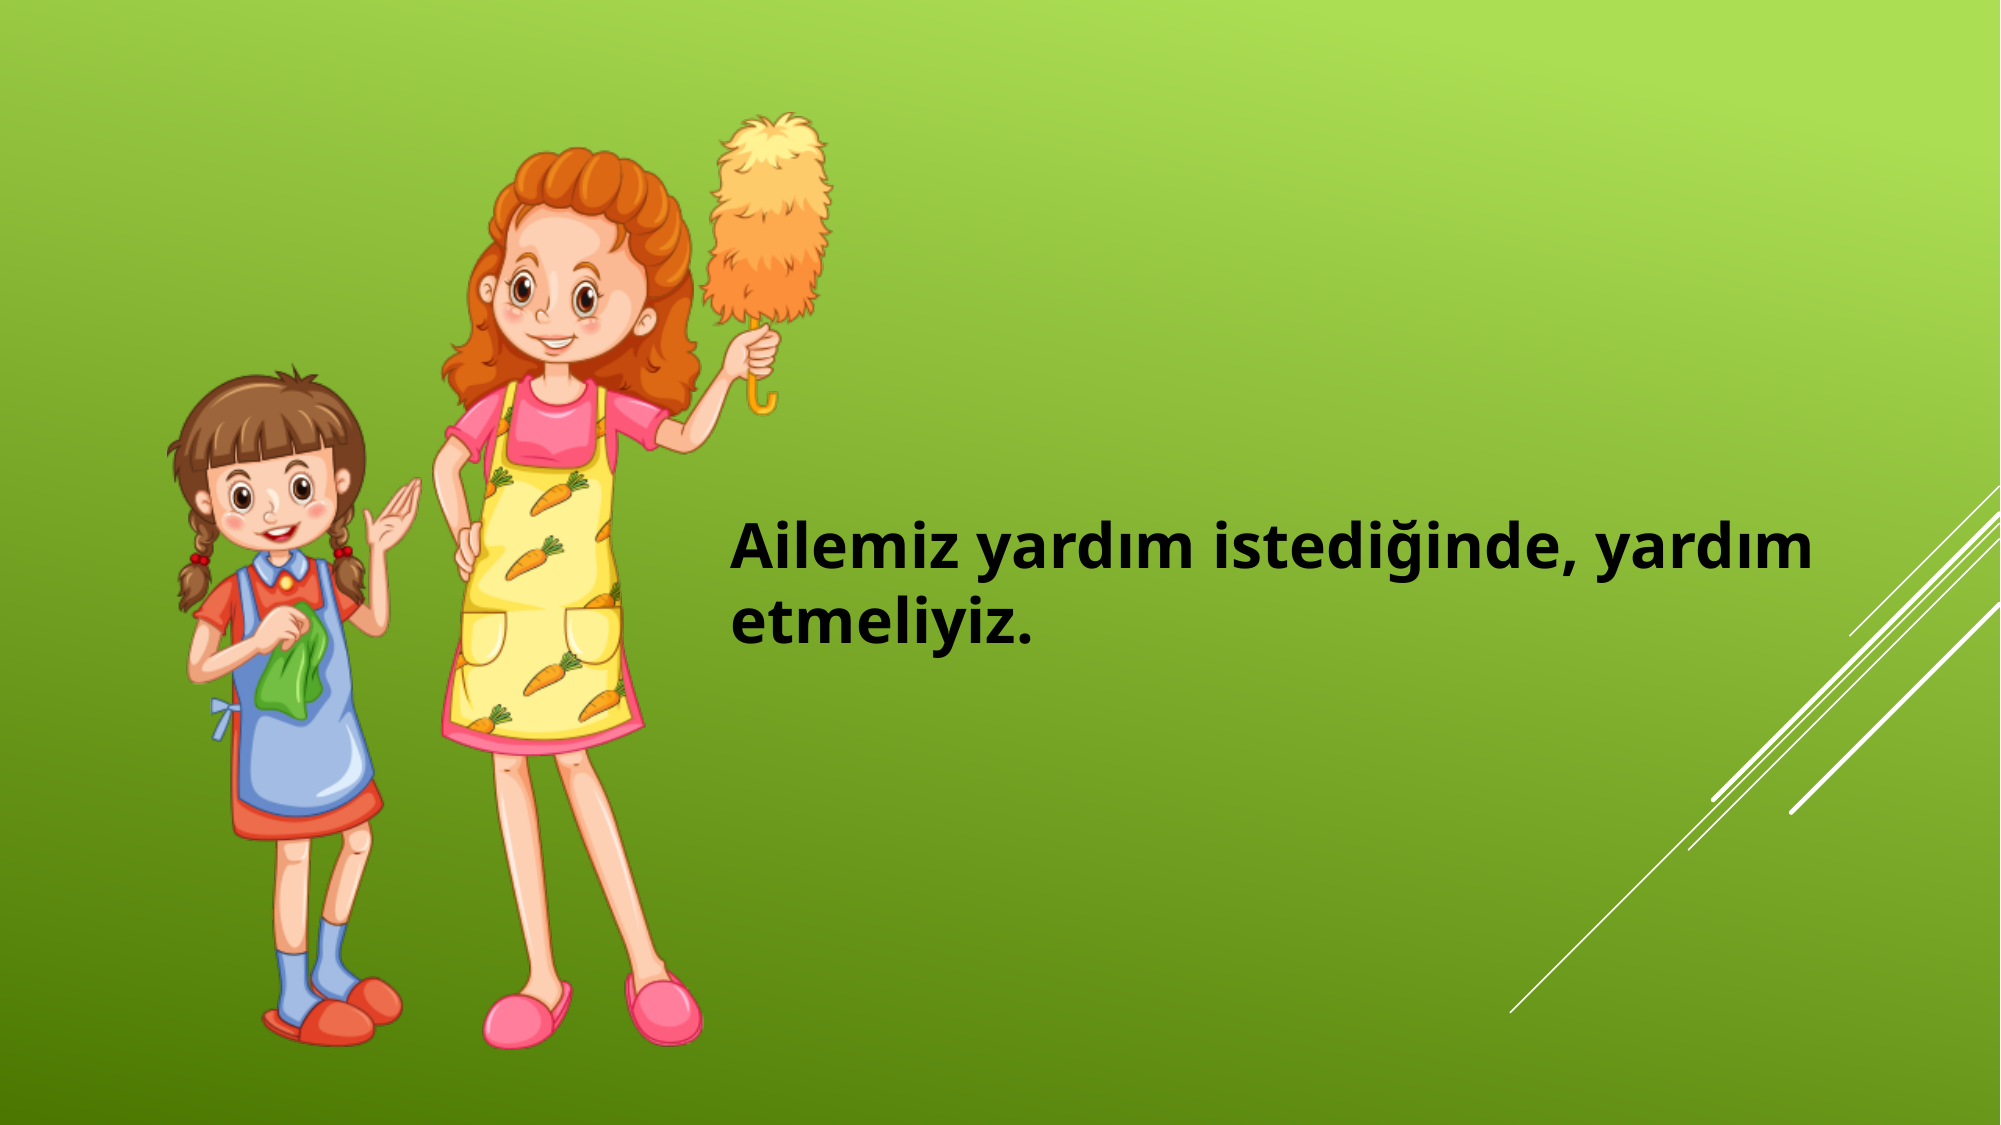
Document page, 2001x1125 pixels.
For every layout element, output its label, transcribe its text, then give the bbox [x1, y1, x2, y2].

list Ailemiz yardım istediğinde, yardım etmeliyiz. [891, 446, 1899, 716]
picture [111, 112, 891, 1051]
